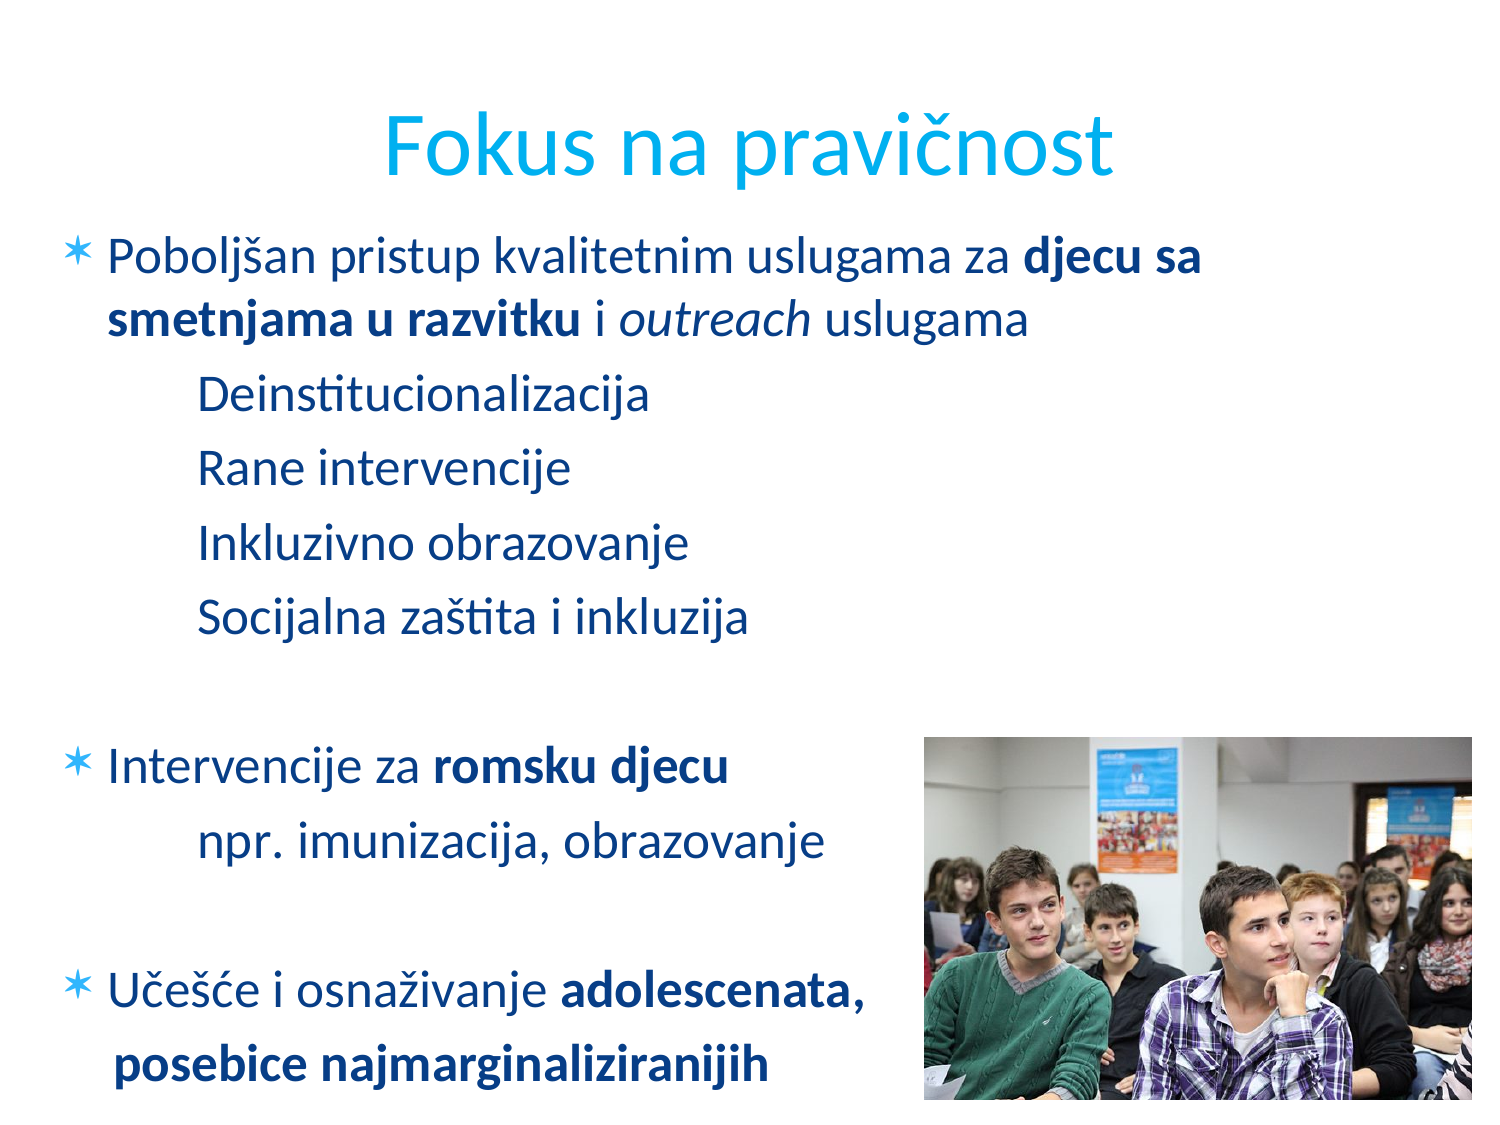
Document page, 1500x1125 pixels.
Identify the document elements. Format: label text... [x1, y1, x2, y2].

title Fokus na pravičnost [75, 45, 1425, 212]
picture [924, 737, 1472, 1101]
text_box Poboljšan pristup kvalitetnim uslugama za djecu sa smetnjama u razvitku i outreach uslugama Deinstitucionalizacija Rane intervencije Inkluzivno obrazovanje Socijalna zaštita i inkluzija Intervencije za romsku djecu npr. imunizacija, obrazovanje Učešće i osnaživanje adolescenata, posebice najmarginaliziranijih [50, 212, 1453, 1100]
